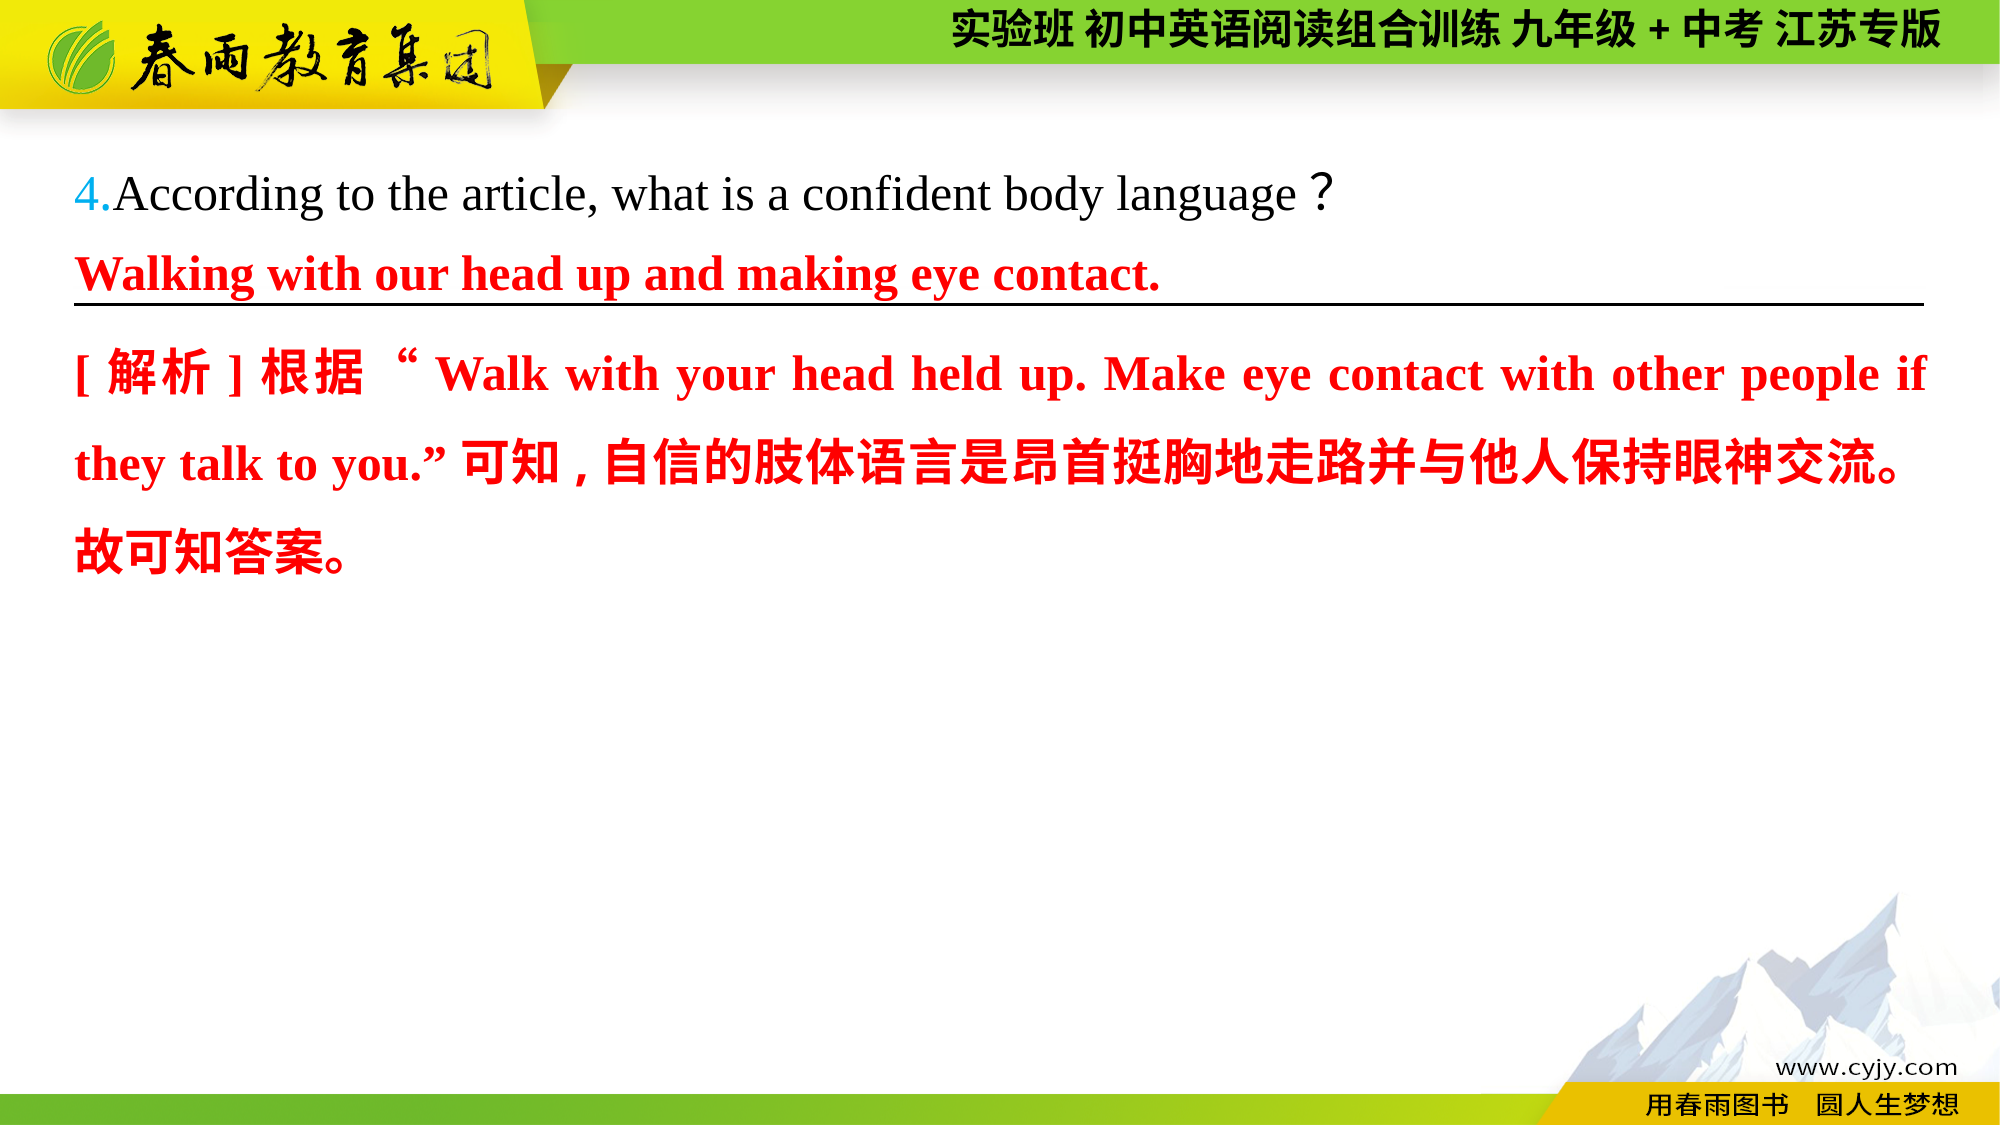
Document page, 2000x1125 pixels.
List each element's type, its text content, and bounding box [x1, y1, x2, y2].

text_box [解析]根据“Walk with your head held up. Make eye contact with other people if they talk to you.”可知,自信的肢体语言是昂首挺胸地走路并与他人保持眼神交流。故可知答案。 [59, 302, 1944, 588]
list 4.According to the article, what is a confident body language？ ———————— —— ———— ———— [59, 122, 1944, 203]
picture [0, 0, 2000, 1125]
text_box Walking with our head up and making eye contact. [59, 203, 1944, 302]
